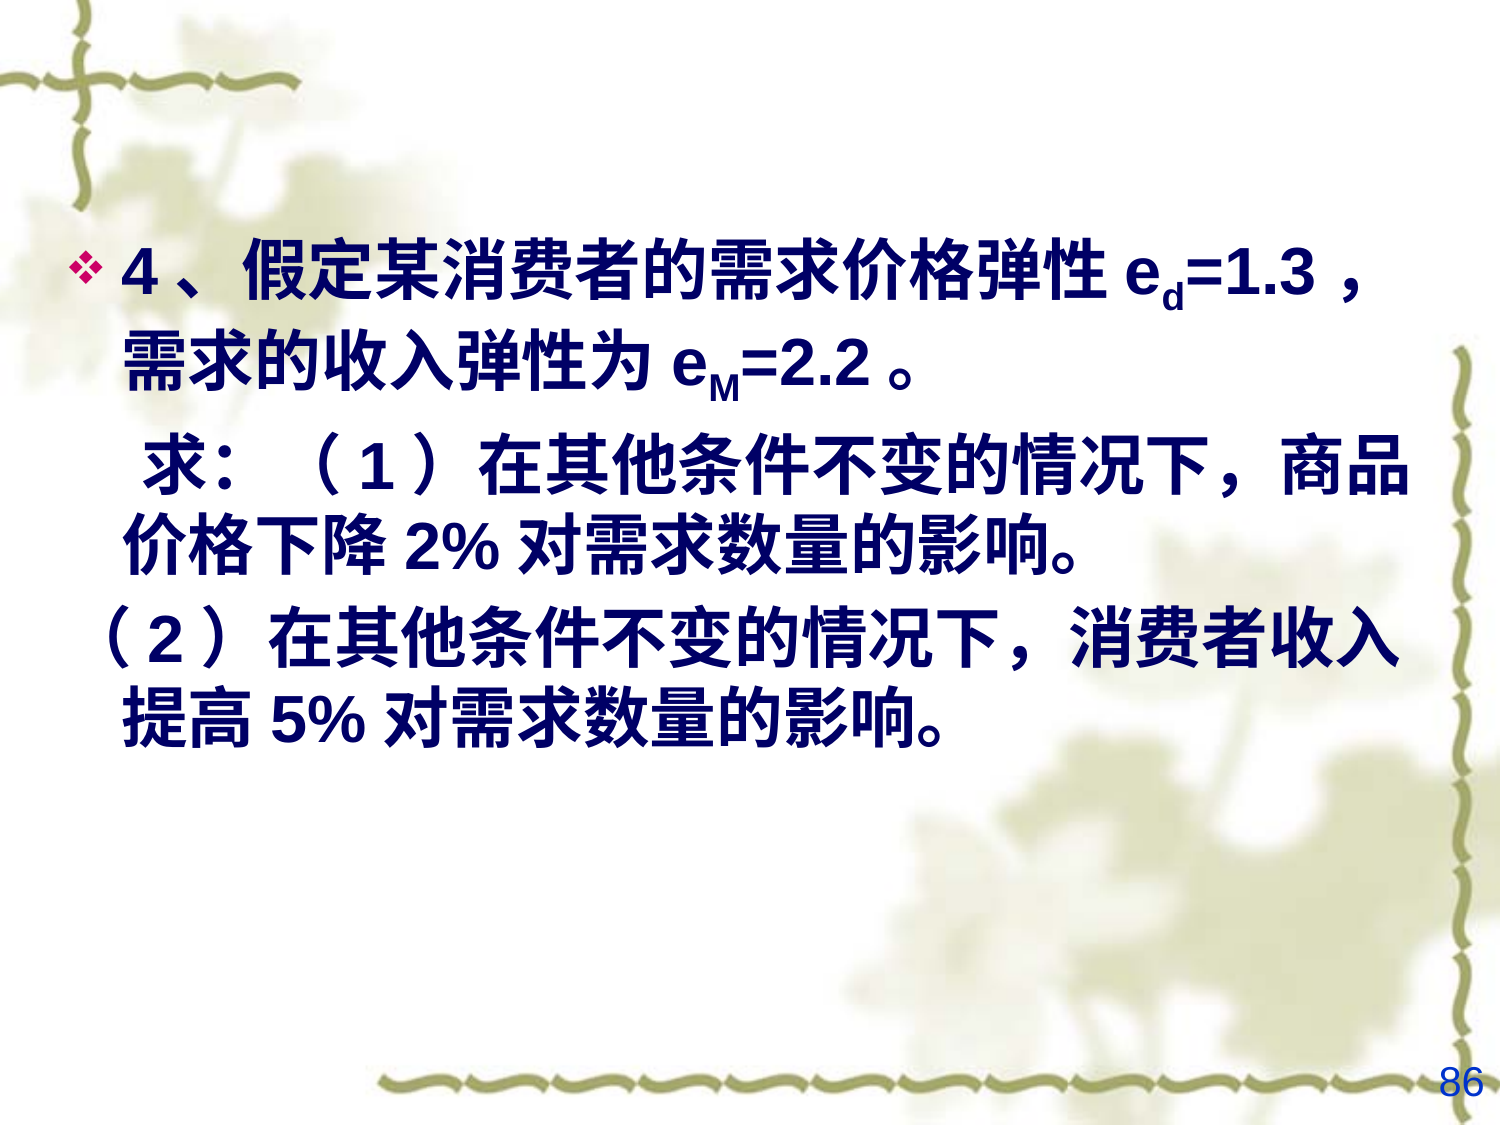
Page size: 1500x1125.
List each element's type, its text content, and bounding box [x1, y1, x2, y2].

picture [0, 0, 1500, 1125]
list 4、假定某消费者的需求价格弹性ed=1.3，需求的收入弹性为eM=2.2。 求：（1）在其他条件不变的情况下，商品价格下降2%对需求数量的影响。 （2）在其他条件不变的情况下，消费者收入提高5%对需求数量的影响。 [50, 220, 1447, 1012]
slide_number 86 [1080, 1046, 1500, 1125]
